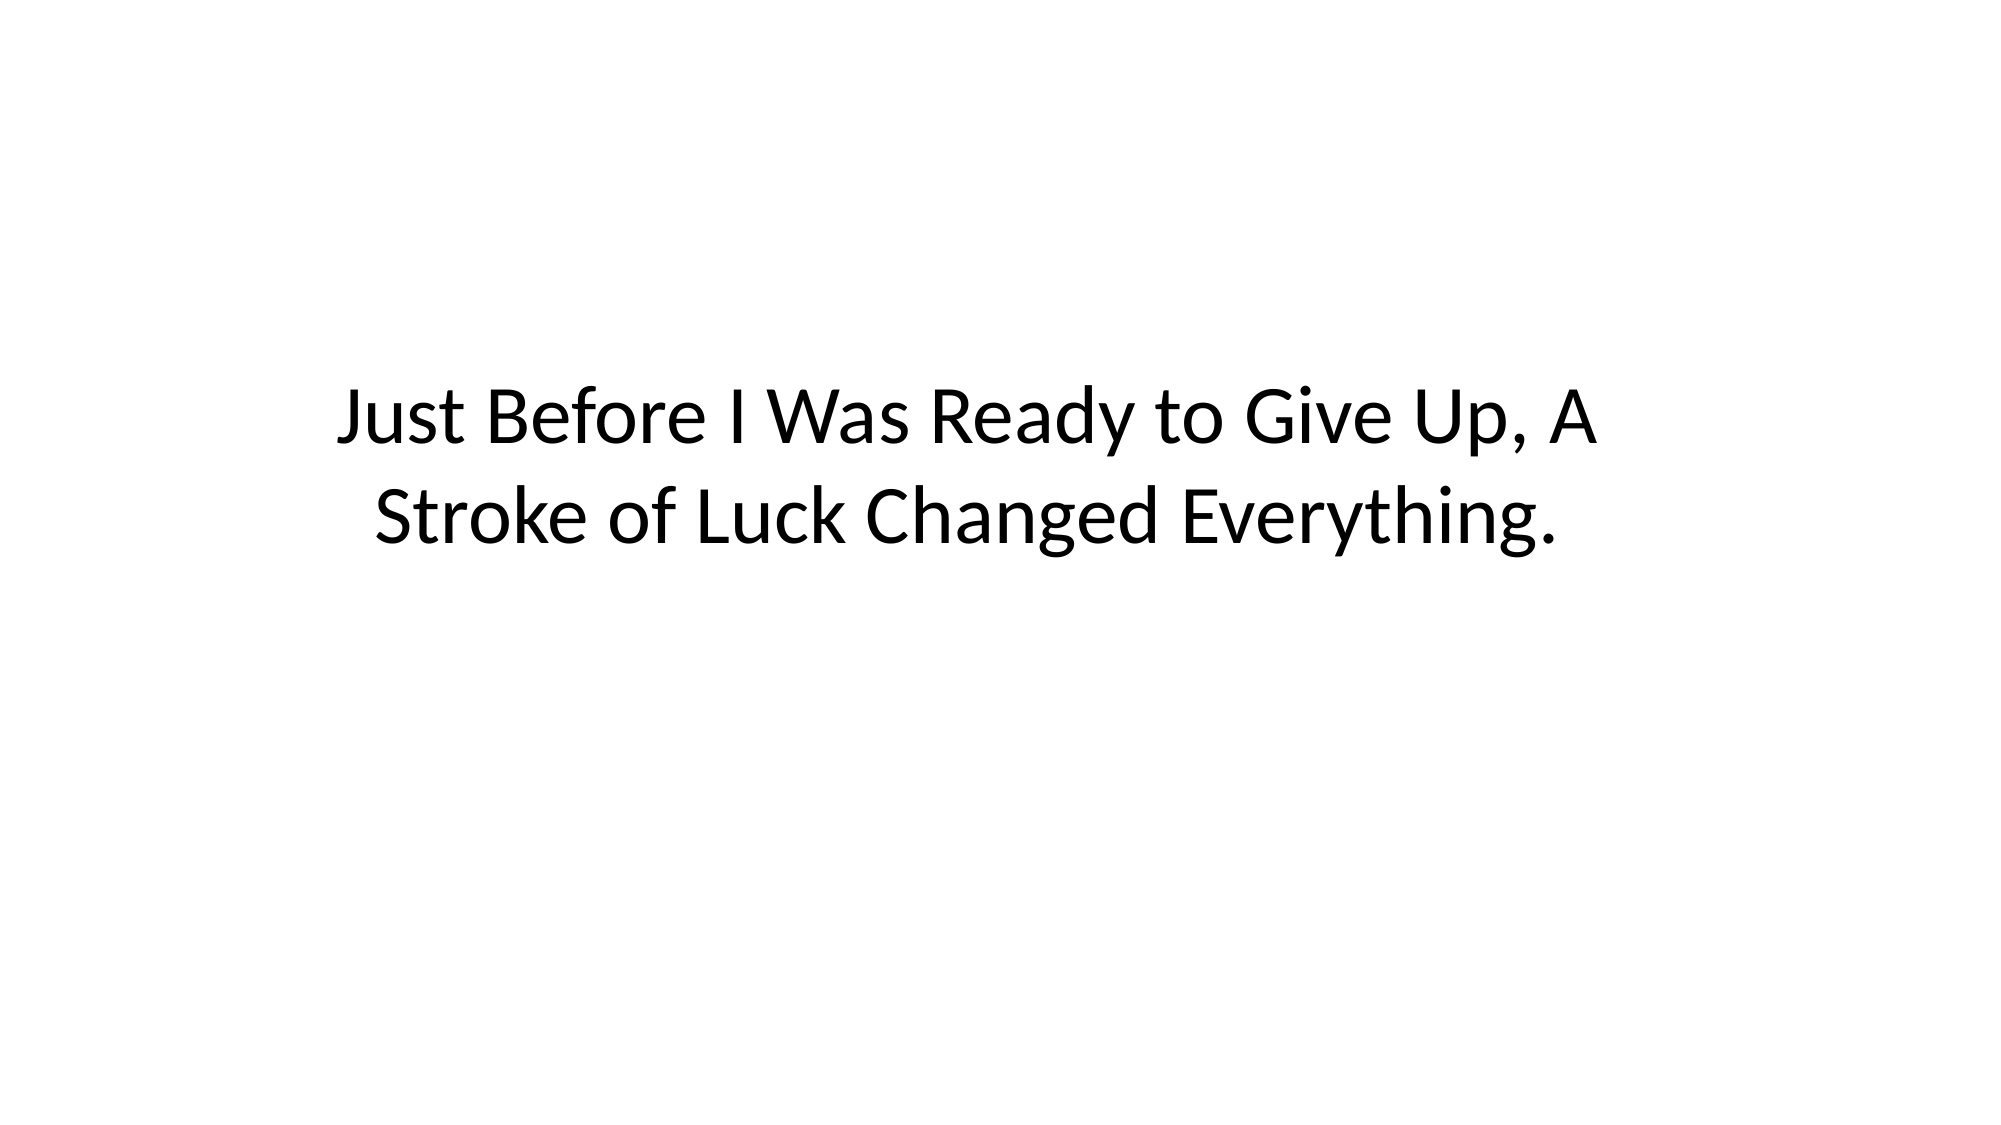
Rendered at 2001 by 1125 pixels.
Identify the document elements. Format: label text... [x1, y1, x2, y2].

text_box Just Before I Was Ready to Give Up, A Stroke of Luck Changed Everything. [261, 352, 1674, 568]
